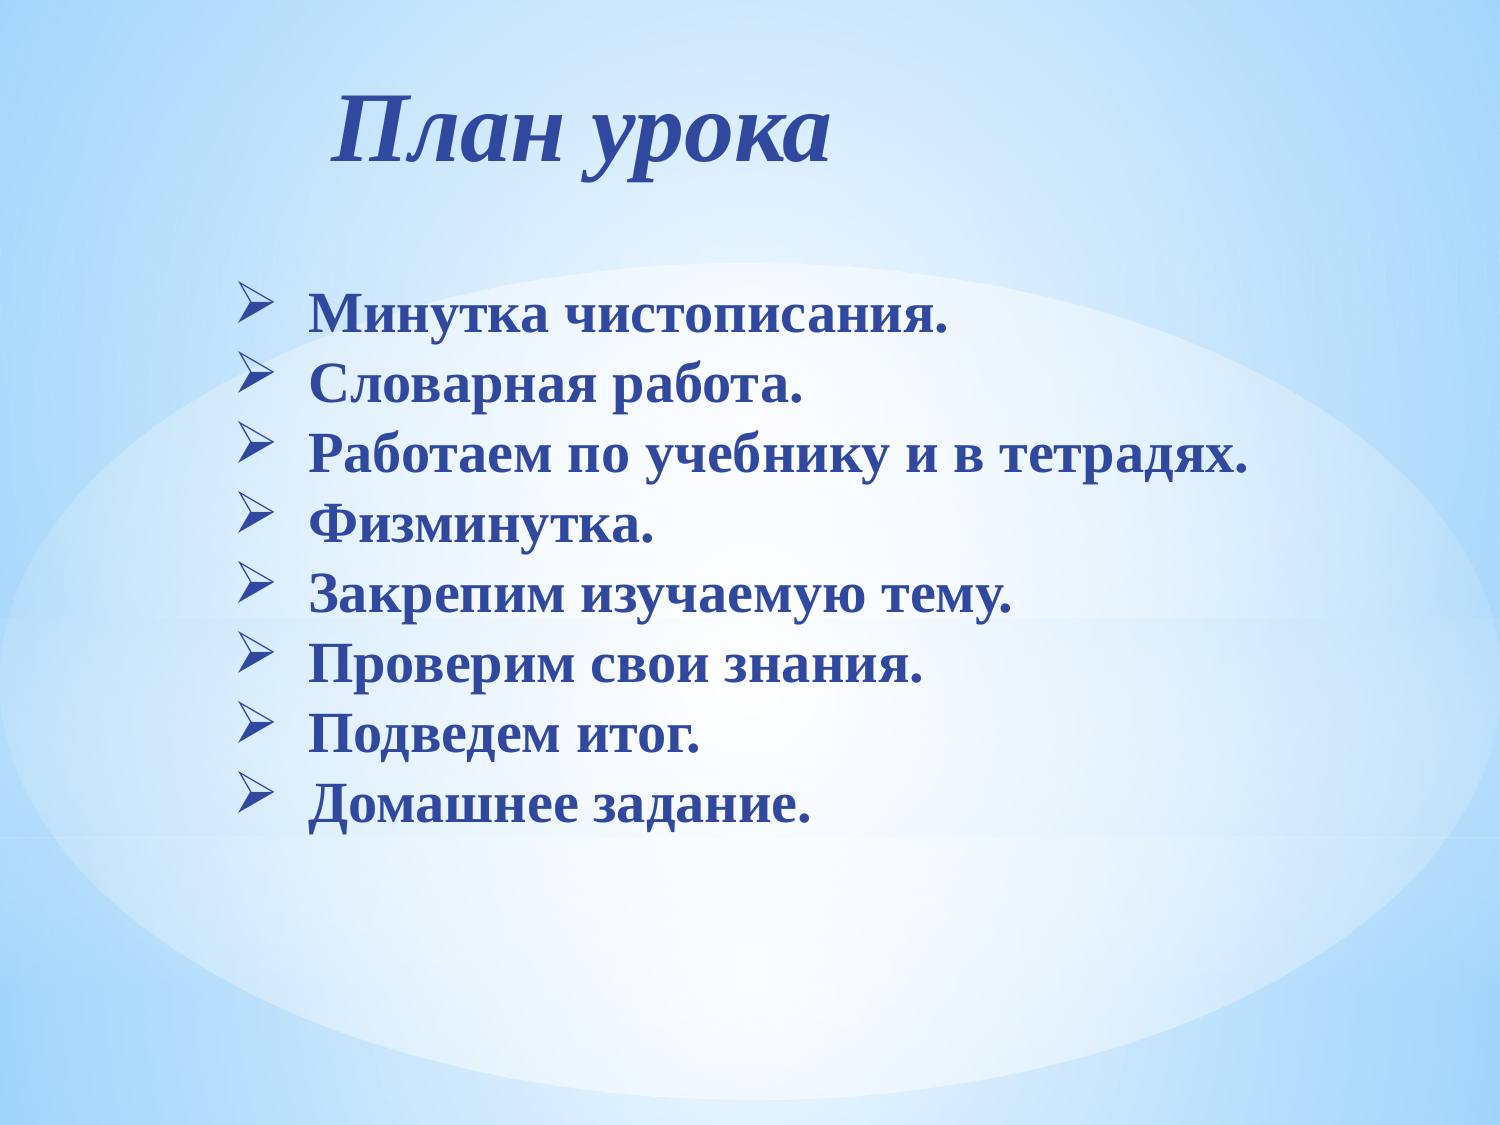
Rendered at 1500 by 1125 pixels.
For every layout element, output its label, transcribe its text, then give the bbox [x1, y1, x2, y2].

text_box Минутка чистописания. Словарная работа. Работаем по учебнику и в тетрадях. Физминутка. Закрепим изучаемую тему. Проверим свои знания. Подведем итог. Домашнее задание. [218, 267, 1306, 842]
text_box План урока [301, 54, 864, 190]
